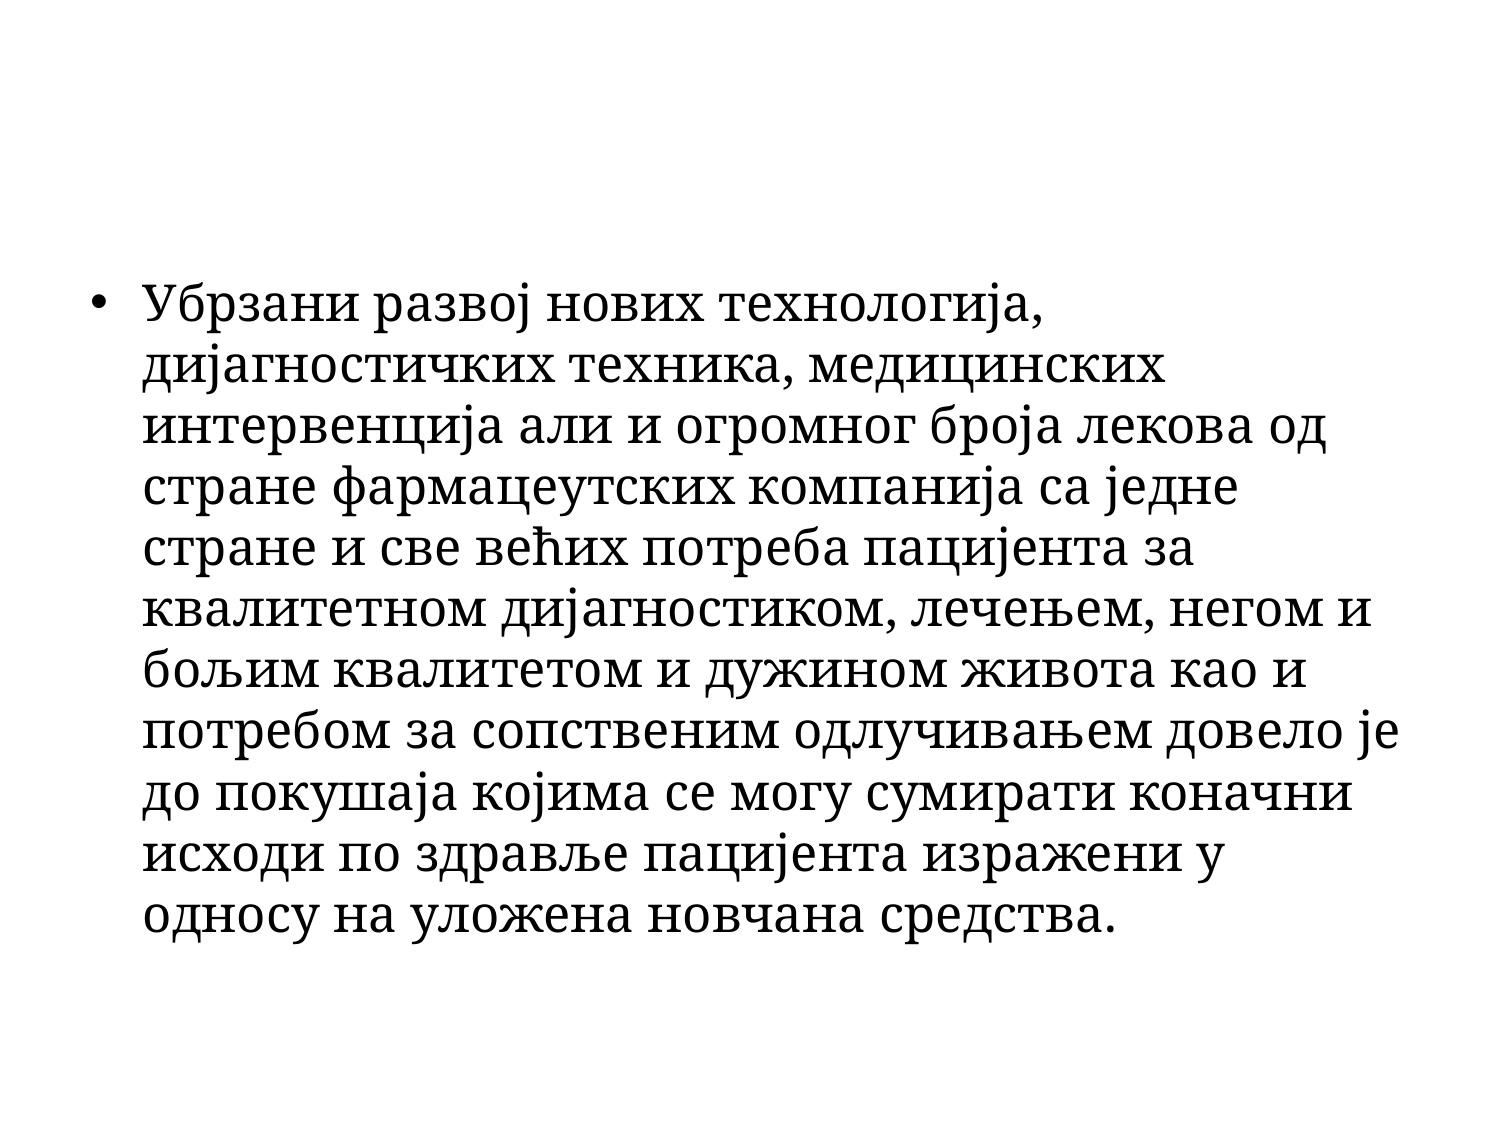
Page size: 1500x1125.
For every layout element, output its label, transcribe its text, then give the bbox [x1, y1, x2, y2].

list Убрзани развој нових технологија, дијагностичких техника, медицинских интервенција али и огромног броја лекова од стране фармацеутских компанија са једне стране и све већих потреба пацијента за квалитетном дијагностиком, лечењем, негом и бољим квалитетом и дужином живота као и потребом за сопственим одлучивањем довело је до покушаја којима се могу сумирати коначни исходи по здравље пацијента изражени у односу на уложена новчана средства. [75, 262, 1425, 1005]
